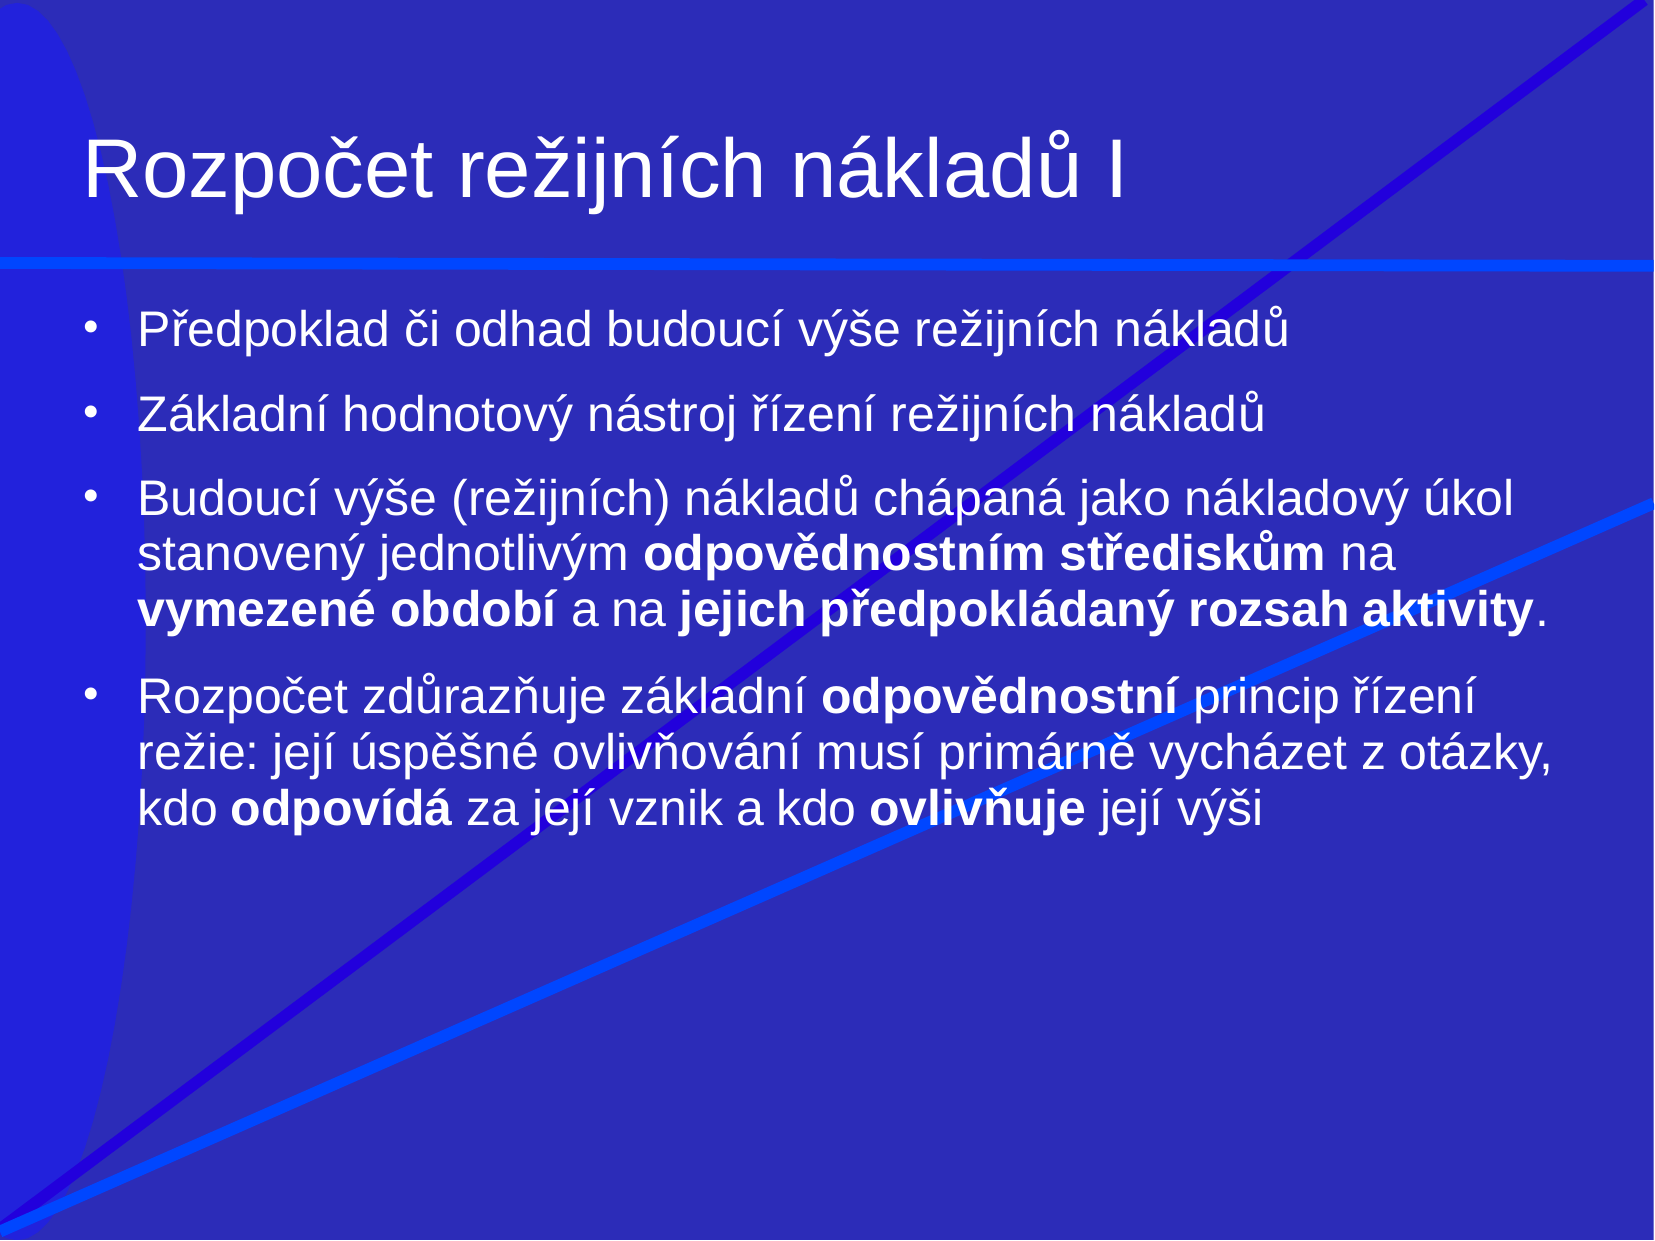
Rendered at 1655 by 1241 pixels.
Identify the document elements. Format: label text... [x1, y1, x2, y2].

title Rozpočet režijních nákladů I [80, 64, 1574, 321]
text_box Předpoklad či odhad budoucí výše režijních nákladů Základní hodnotový nástroj řízení režijních nákladů Budoucí výše (režijních) nákladů chápaná jako nákladový úkol stanovený jednotlivým odpovědnostním střediskům na vymezené období a na jejich předpokládaný rozsah aktivity. Rozpočet zdůrazňuje základní odpovědnostní princip řízení režie: její úspěšné ovlivňování musí primárně vycházet z otázky, kdo odpovídá za její vznik a kdo ovlivňuje její výši [80, 296, 1560, 836]
